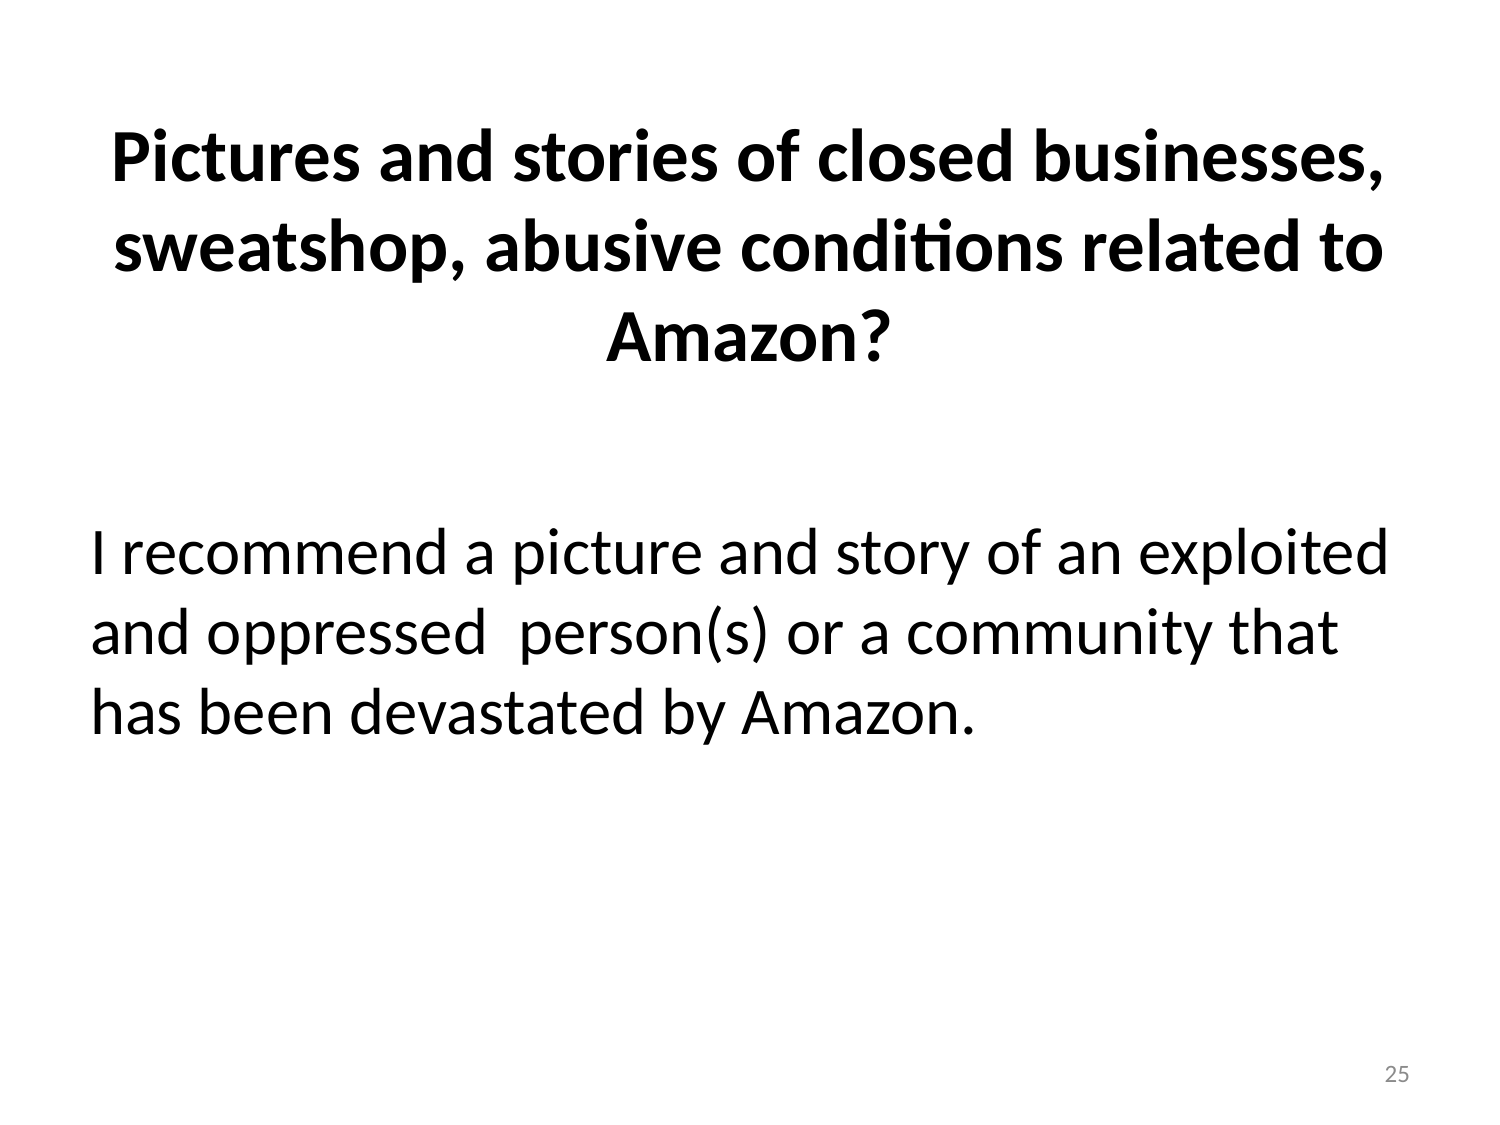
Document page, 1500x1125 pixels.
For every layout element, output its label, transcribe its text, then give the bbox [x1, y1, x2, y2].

list I recommend a picture and story of an exploited and oppressed person(s) or a community that has been devastated by Amazon. [75, 500, 1425, 1005]
title Pictures and stories of closed businesses, sweatshop, abusive conditions related to Amazon? [75, 45, 1425, 438]
slide_number 25 [1074, 1042, 1425, 1103]
